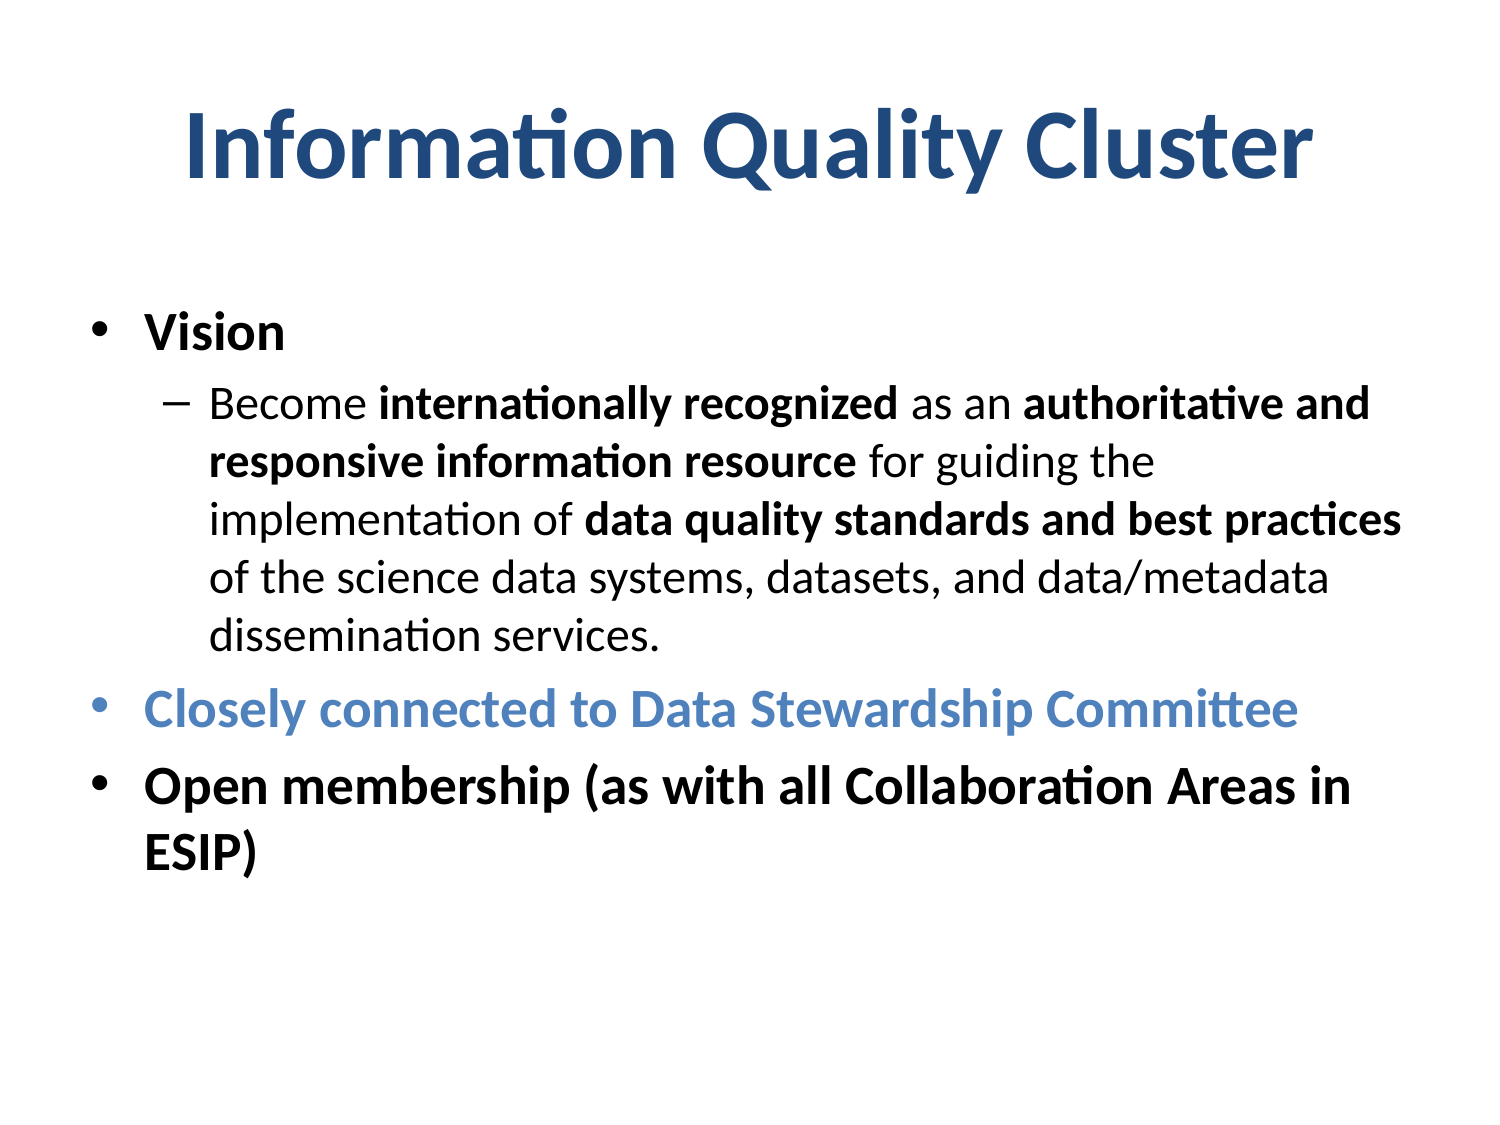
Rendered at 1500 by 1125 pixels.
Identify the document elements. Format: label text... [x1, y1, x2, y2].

title Information Quality Cluster [75, 45, 1425, 233]
list Vision Become internationally recognized as an authoritative and responsive information resource for guiding the implementation of data quality standards and best practices of the science data systems, datasets, and data/metadata dissemination services. Closely connected to Data Stewardship Committee Open membership (as with all Collaboration Areas in ESIP) [75, 287, 1438, 900]
